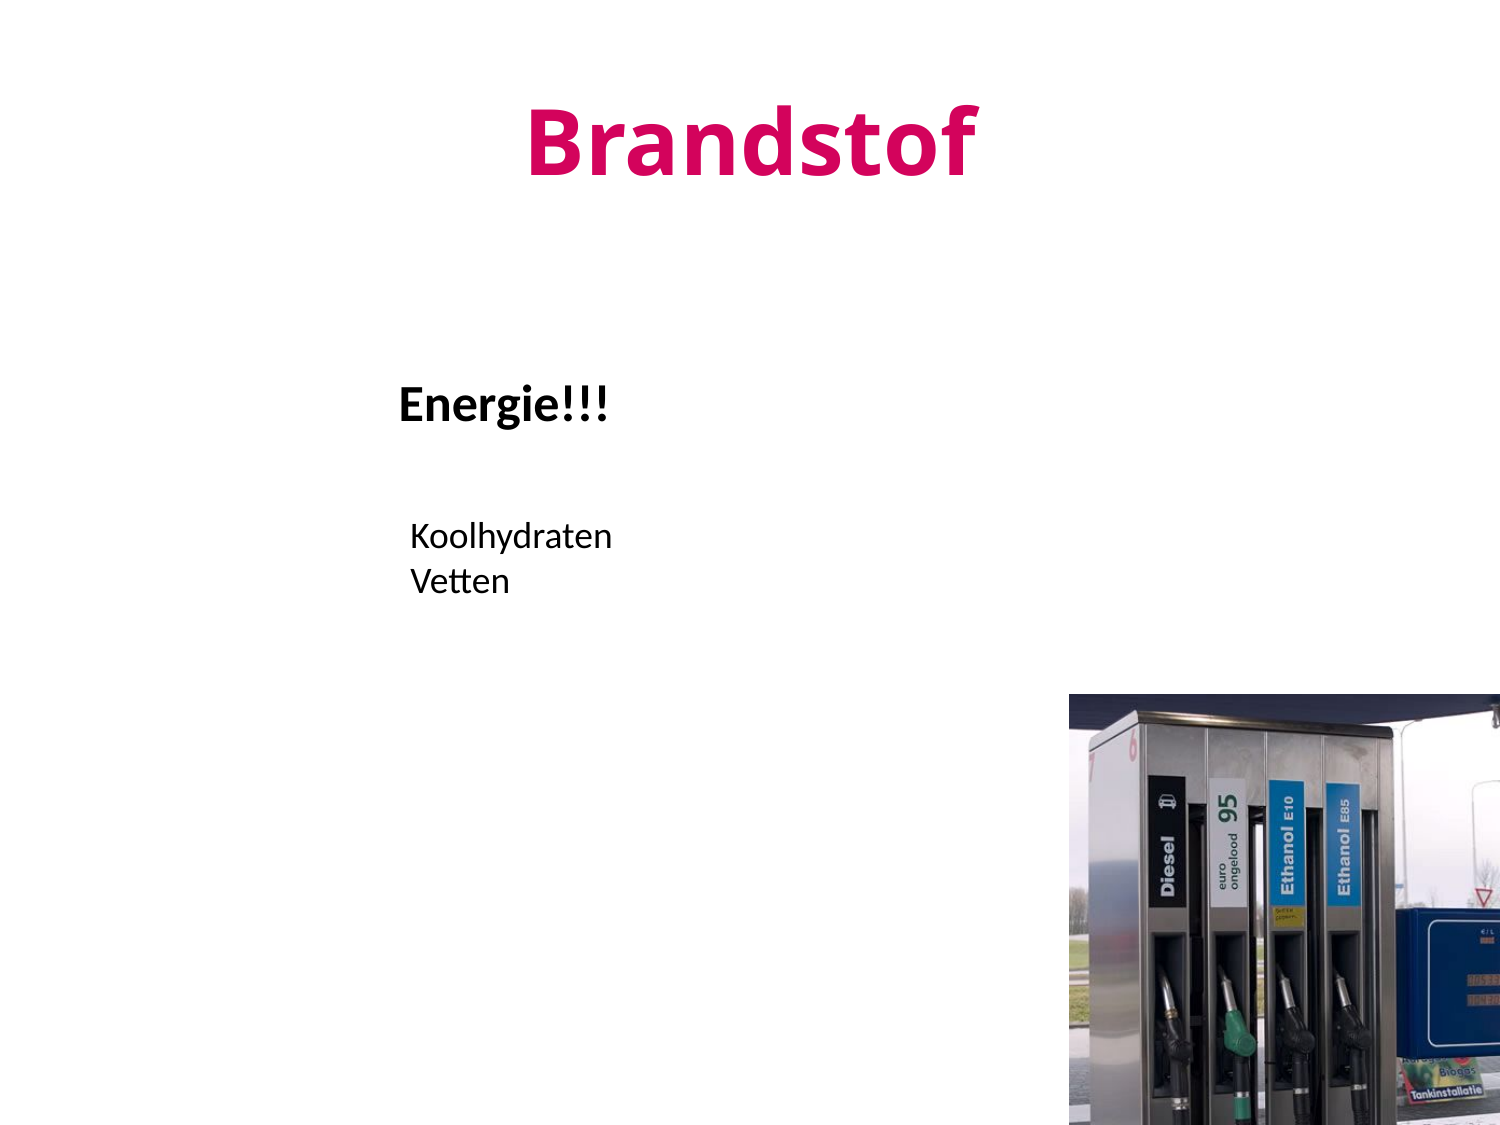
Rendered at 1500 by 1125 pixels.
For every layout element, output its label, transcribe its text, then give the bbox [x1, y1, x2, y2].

text_box Energie!!! [383, 361, 1058, 439]
title Brandstof [75, 45, 1425, 233]
text_box Koolhydraten Vetten [395, 503, 1146, 609]
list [1069, 694, 1500, 1125]
